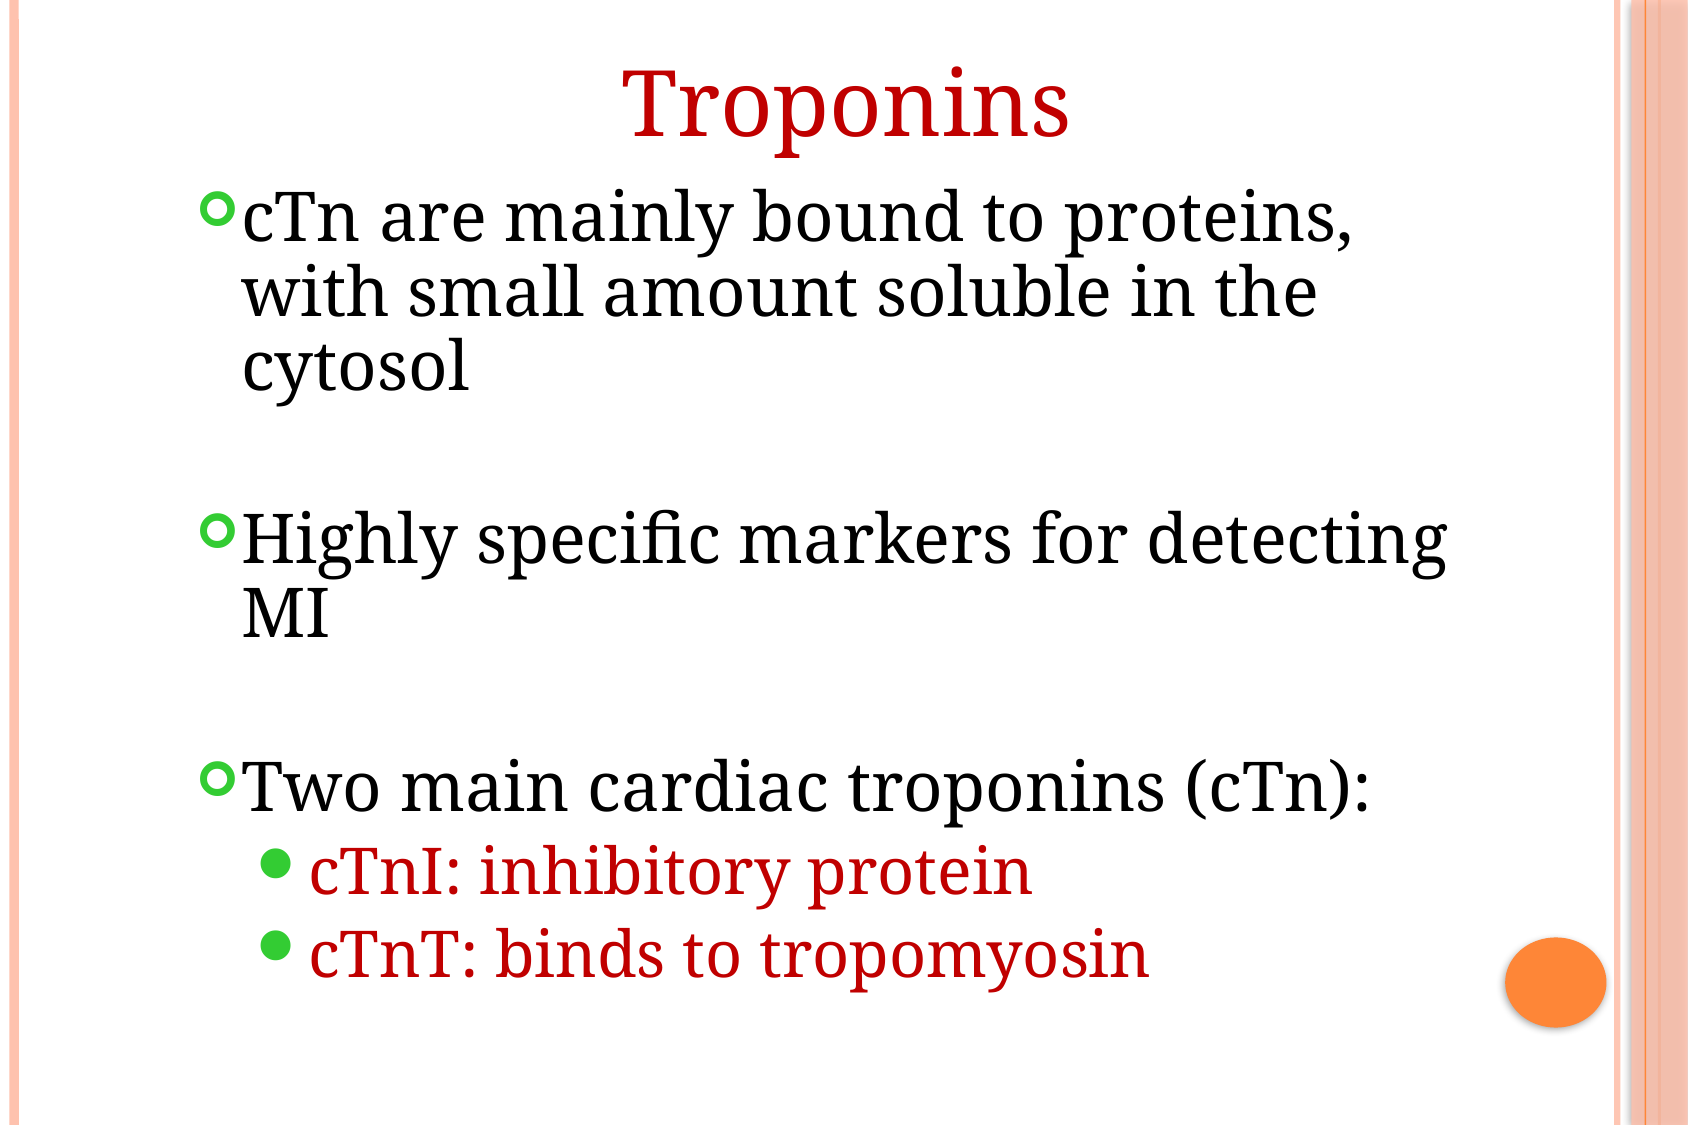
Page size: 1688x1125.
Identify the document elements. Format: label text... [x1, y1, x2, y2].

list cTn are mainly bound to proteins, with small amount soluble in the cytosol Highly specific markers for detecting MI Two main cardiac troponins (cTn): cTnI: inhibitory protein cTnT: binds to tropomyosin [181, 174, 1532, 988]
text_box Troponins [156, 37, 1538, 163]
